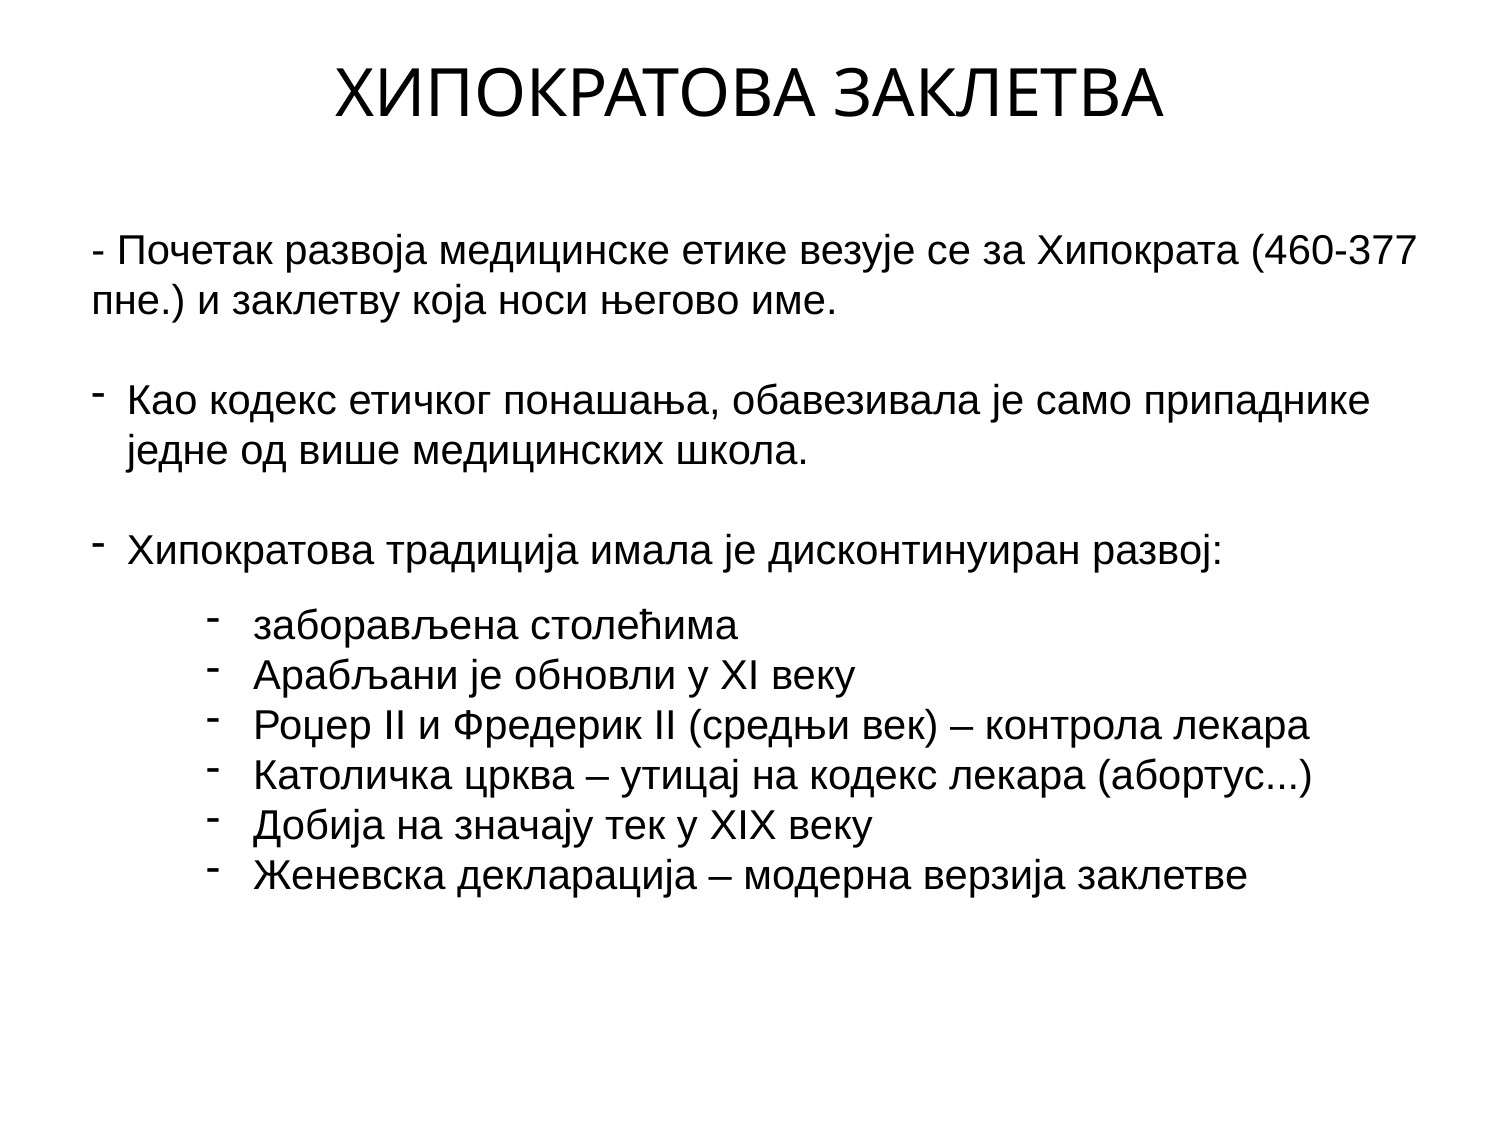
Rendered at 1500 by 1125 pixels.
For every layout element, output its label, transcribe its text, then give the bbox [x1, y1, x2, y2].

title ХИПОКРАТОВА ЗАКЛЕТВА [74, 0, 1426, 184]
text_box - Почетак развоја медицинске етике везује се за Хипократа (460-377 пне.) и заклетву која носи његово име. Као кодекс етичког понашања, обавезивала је само припаднике једне од више медицинских школа. Хипократова традиција имала је дисконтинуиран развој: заборављена столећима Арабљани је обновли у XI веку Роџер II и Фредерик II (средњи век) – контрола лекара Католичка црква – утицај на кодекс лекара (абортус...) Добија на значају тек у XIX веку Женевска декларација – модерна верзија заклетве [76, 215, 1447, 1006]
